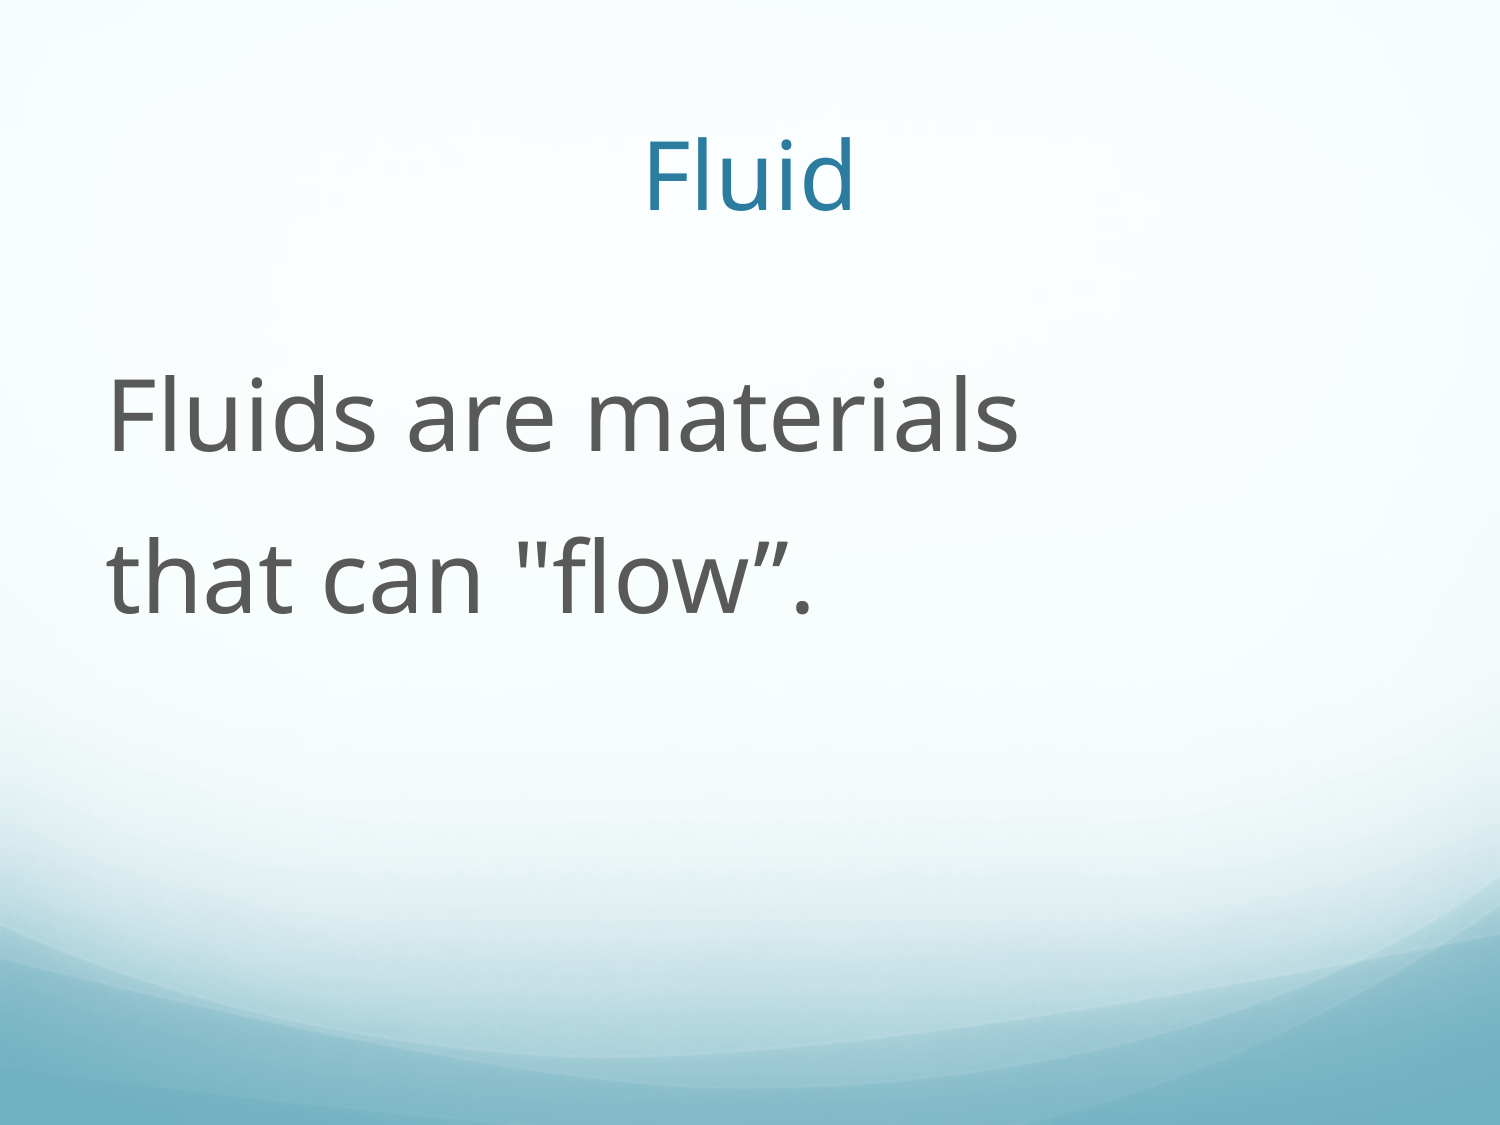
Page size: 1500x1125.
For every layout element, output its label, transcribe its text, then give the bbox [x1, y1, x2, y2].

title Fluid [90, 17, 1410, 237]
list Fluids are materials that can "flow”. [90, 262, 1410, 975]
